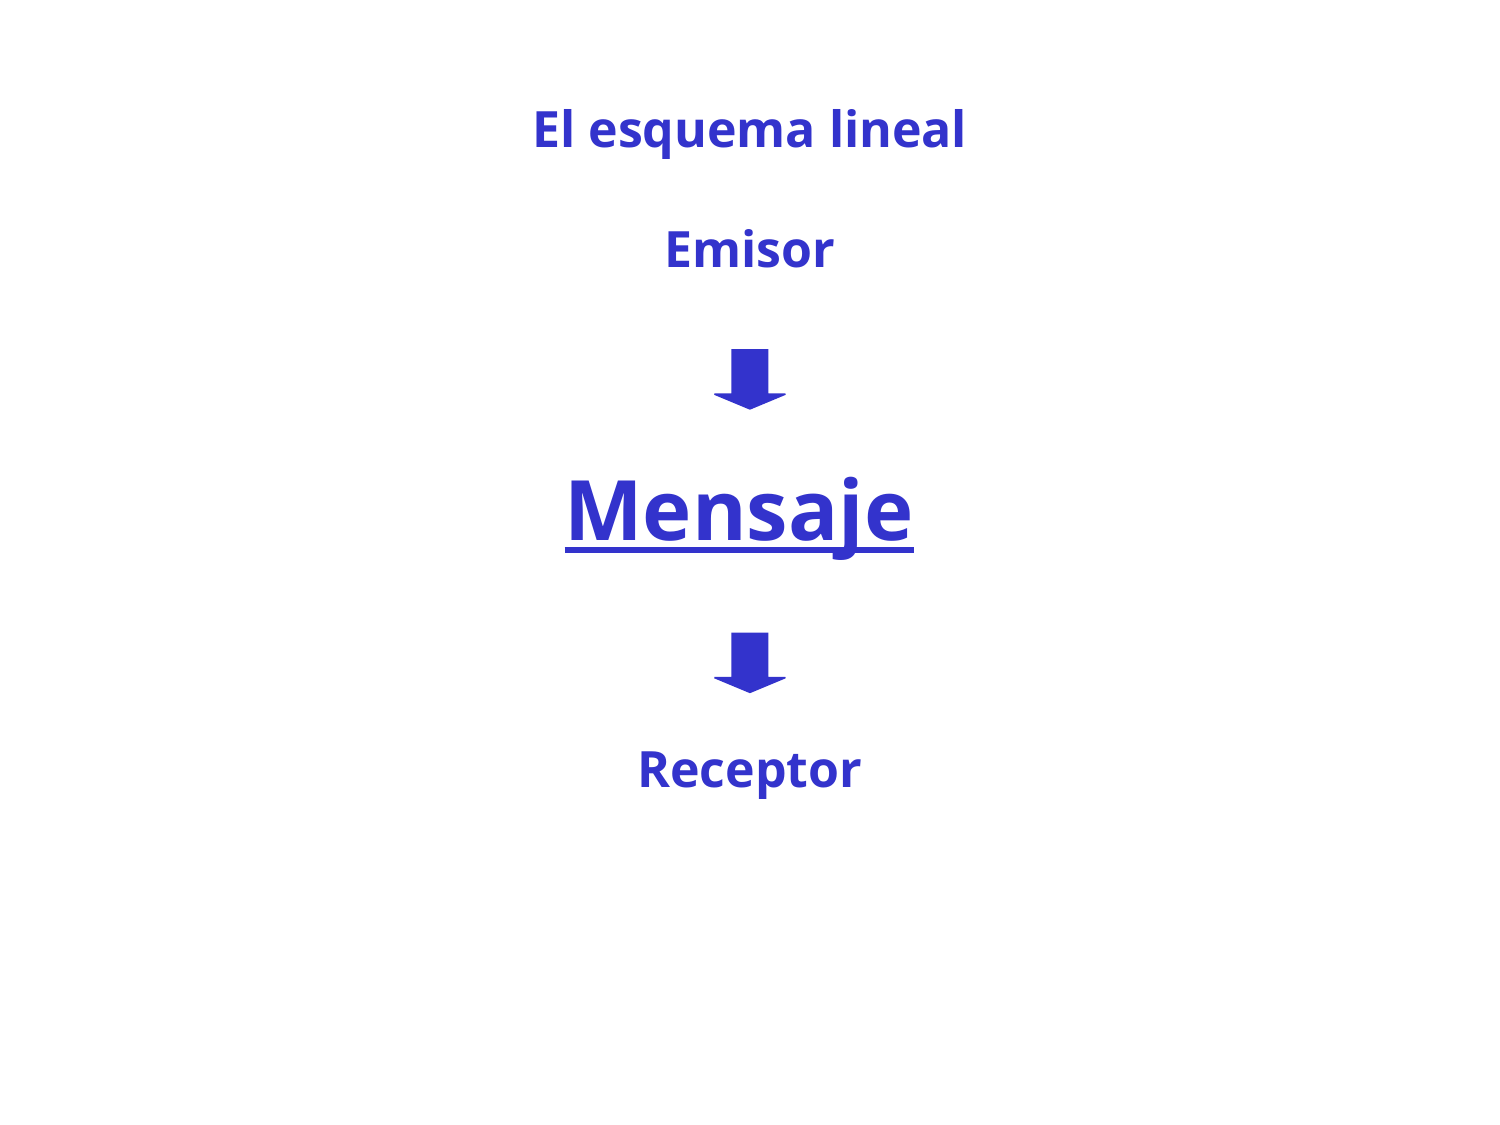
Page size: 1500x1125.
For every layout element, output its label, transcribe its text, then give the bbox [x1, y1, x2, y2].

text_box [714, 349, 786, 409]
text_box El esquema lineal Emisor Mensaje Receptor [41, 90, 1459, 805]
text_box [714, 633, 786, 693]
